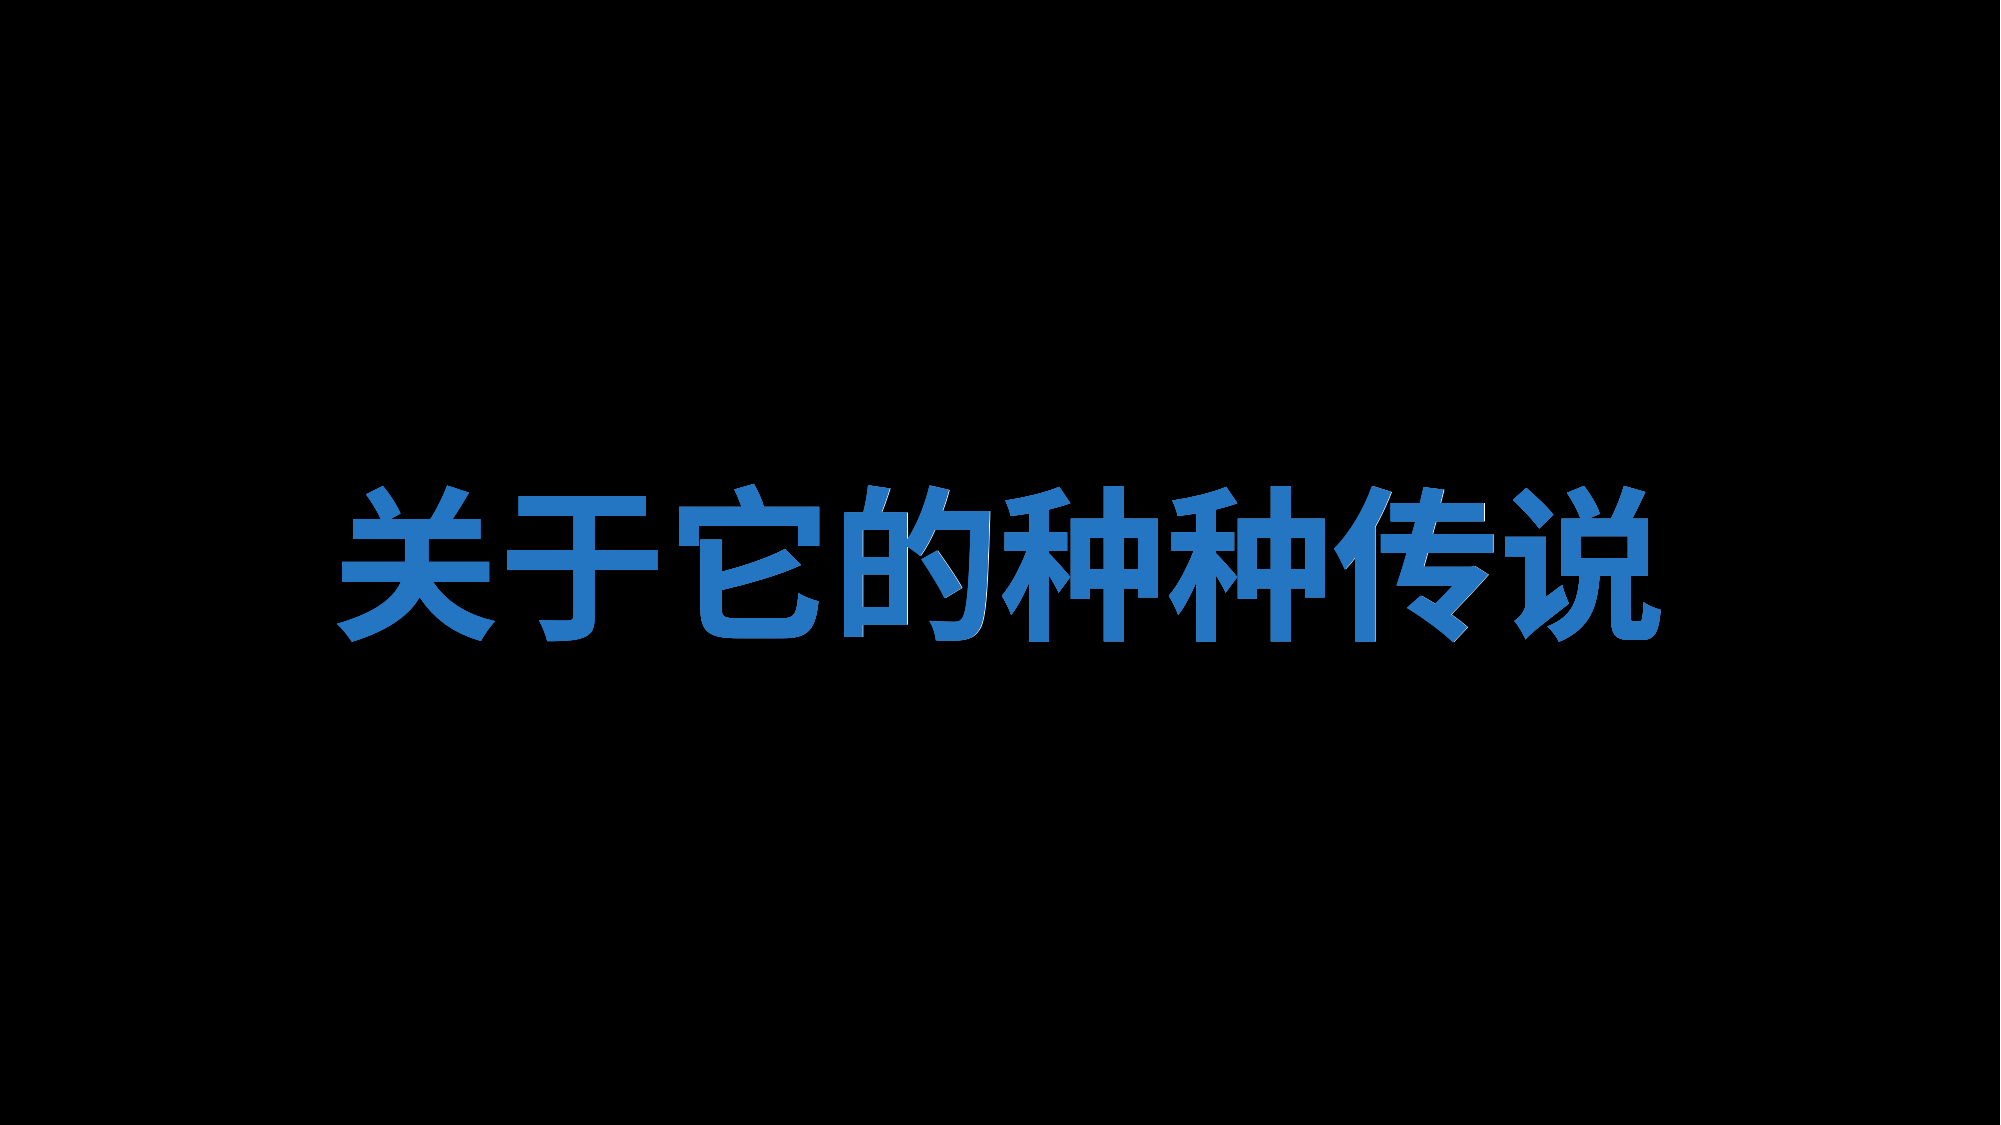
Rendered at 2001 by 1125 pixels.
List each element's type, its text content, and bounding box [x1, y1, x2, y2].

text_box 关于它的种种传说 [4, 453, 1996, 669]
